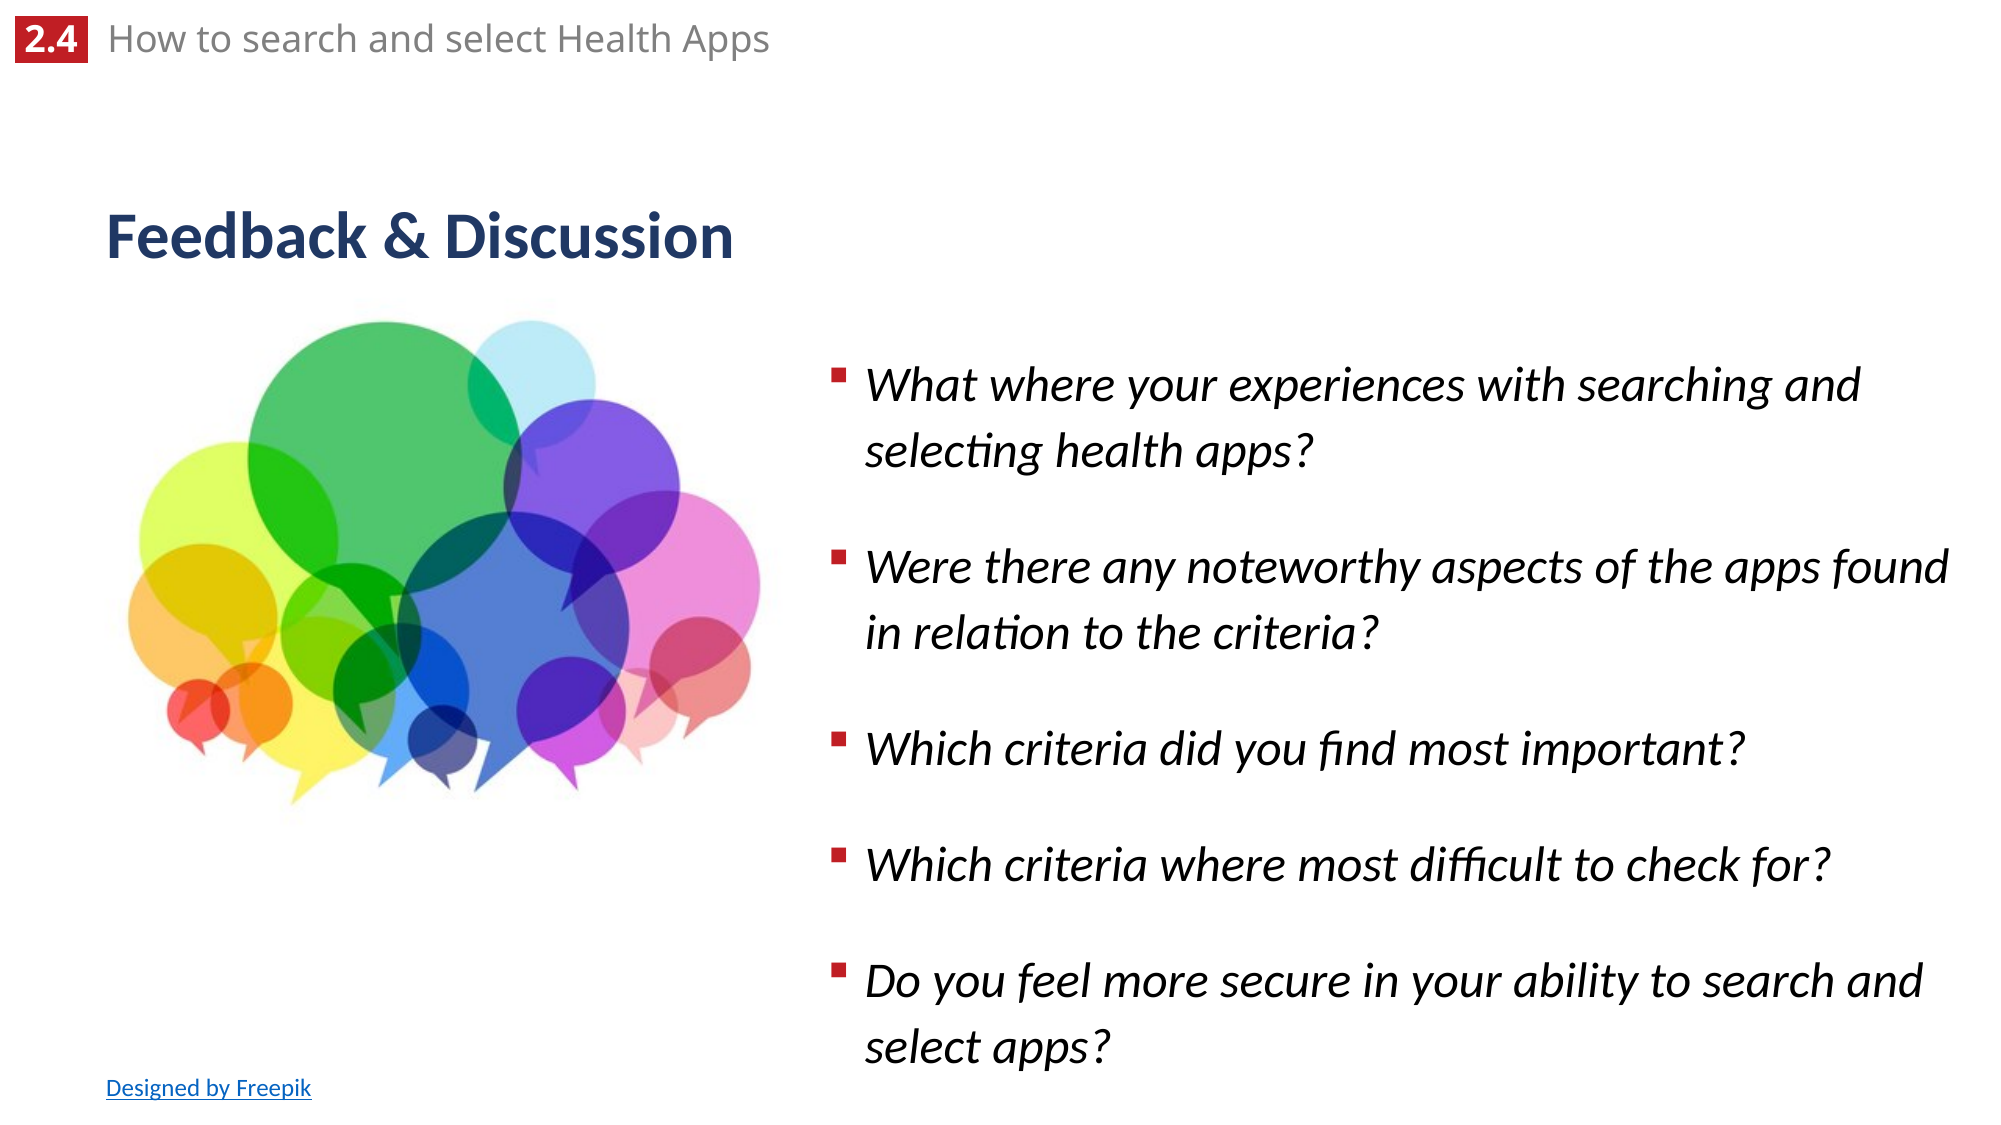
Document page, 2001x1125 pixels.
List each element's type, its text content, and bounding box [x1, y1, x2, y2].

text_box Designed by Freepik [91, 1064, 1102, 1110]
title Feedback & Discussion [91, 177, 1906, 297]
picture [91, 296, 784, 829]
list What where your experiences with searching and selecting health apps? Were there any noteworthy aspects of the apps found in relation to the criteria? Which criteria did you find most important? Which criteria where most difficult to check for? Do you feel more secure in your ability to search and select apps? [812, 338, 2000, 1107]
